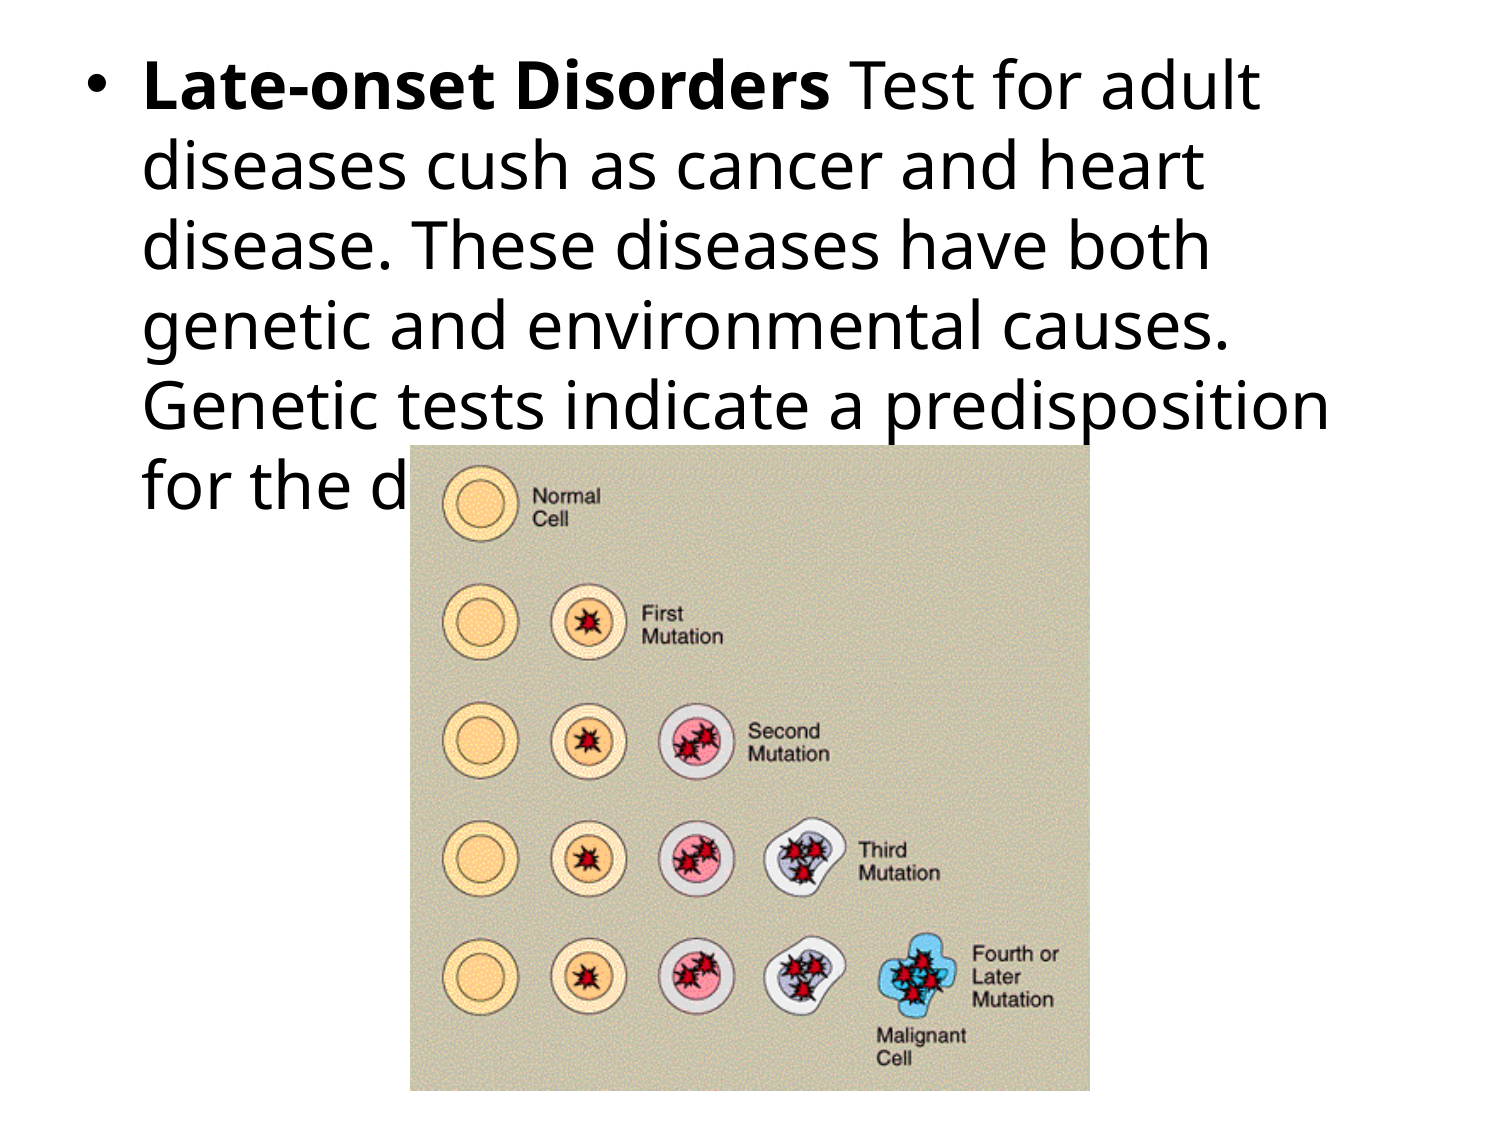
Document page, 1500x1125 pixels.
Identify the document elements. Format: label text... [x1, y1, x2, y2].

picture [409, 445, 1091, 1092]
list Late-onset Disorders Test for adult diseases cush as cancer and heart disease. These diseases have both genetic and environmental causes. Genetic tests indicate a predisposition for the diseases. [70, 35, 1421, 876]
